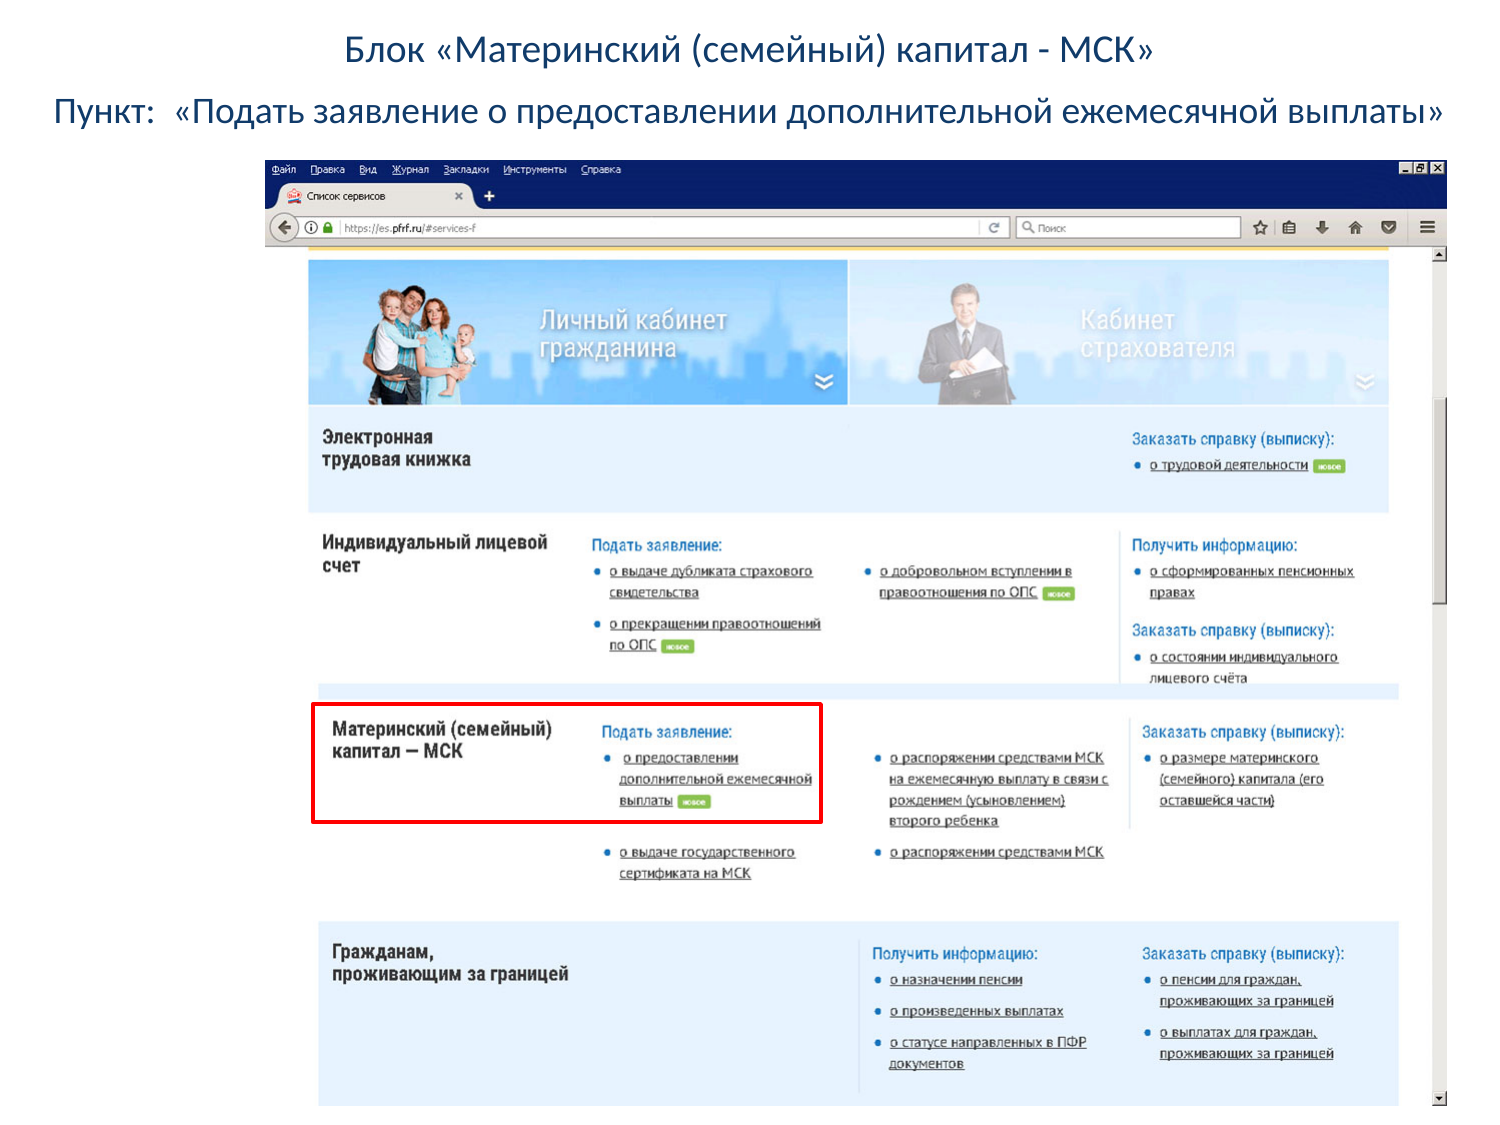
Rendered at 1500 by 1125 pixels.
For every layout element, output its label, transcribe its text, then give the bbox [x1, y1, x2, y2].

picture [265, 160, 1447, 1107]
text_box Пункт: «Подать заявление о предоставлении дополнительной ежемесячной выплаты» [29, 78, 1471, 139]
text_box Блок «Материнский (семейный) капитал - МСК» [29, 15, 1471, 78]
